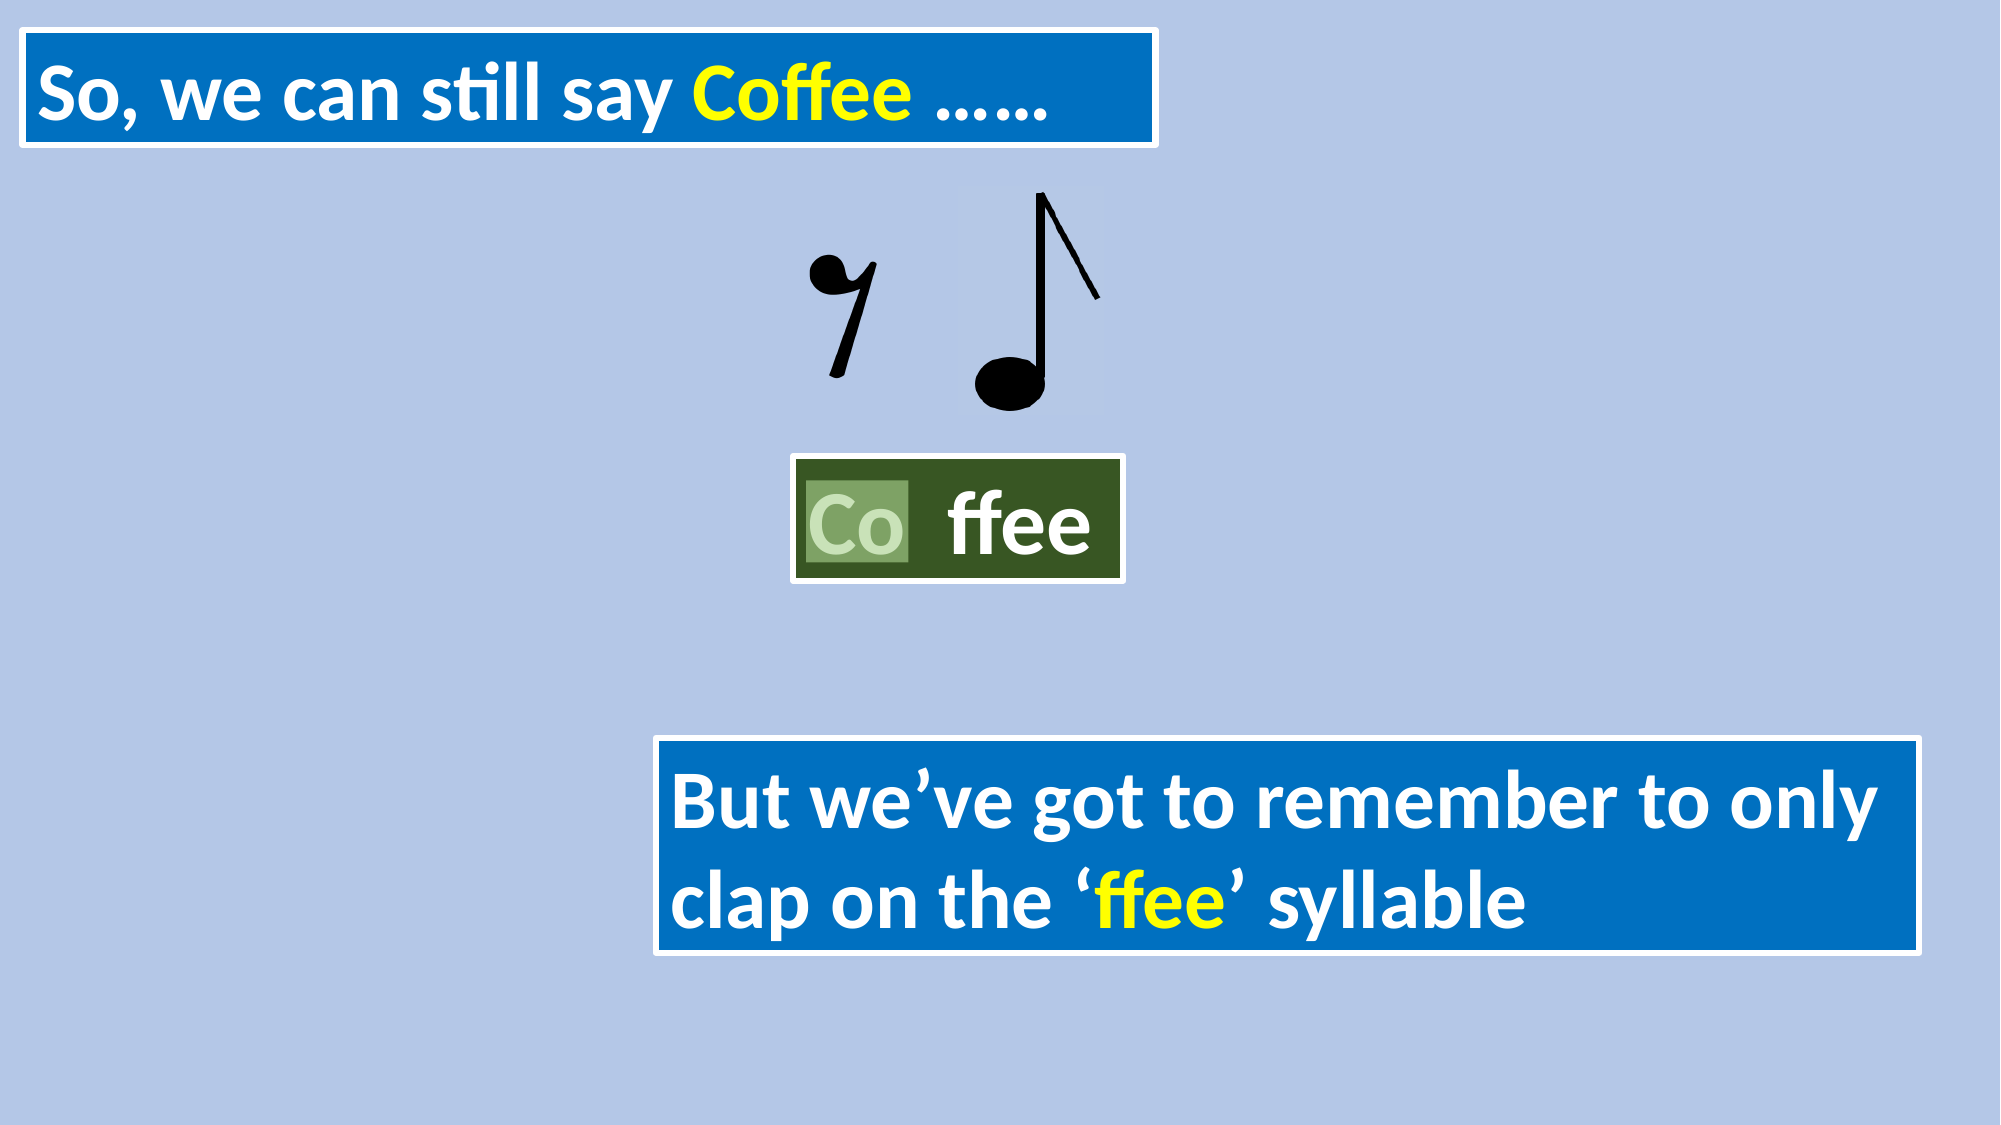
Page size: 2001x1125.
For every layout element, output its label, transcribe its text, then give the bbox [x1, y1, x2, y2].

text_box But we’ve got to remember to only clap on the ‘ffee’ syllable [655, 738, 1920, 953]
picture [806, 251, 880, 384]
text_box [805, 479, 909, 563]
text_box So, we can still say Coffee …… [22, 30, 1156, 145]
text_box Co ffee [793, 456, 1124, 581]
picture [958, 186, 1104, 415]
